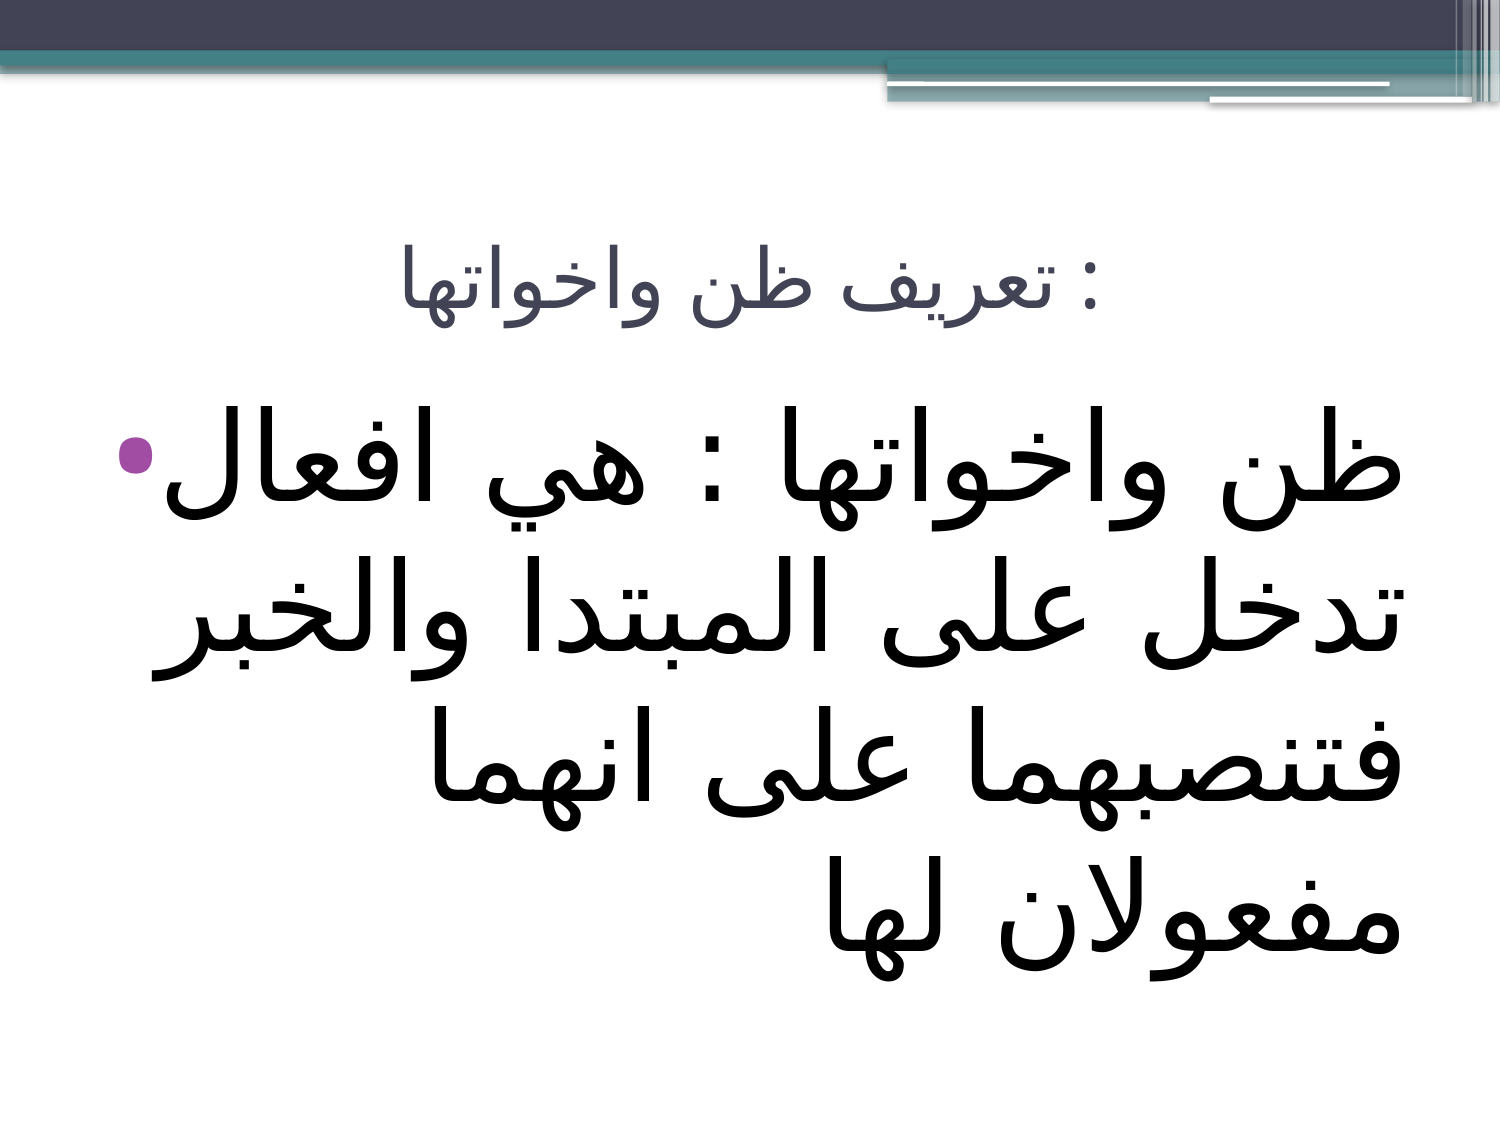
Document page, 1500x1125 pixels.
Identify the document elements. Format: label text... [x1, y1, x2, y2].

list ظن واخواتها : هي افعال تدخل على المبتدا والخبر فتنصبهما على انهما مفعولان لها [75, 368, 1425, 1079]
title تعريف ظن واخواتها : [75, 187, 1425, 363]
